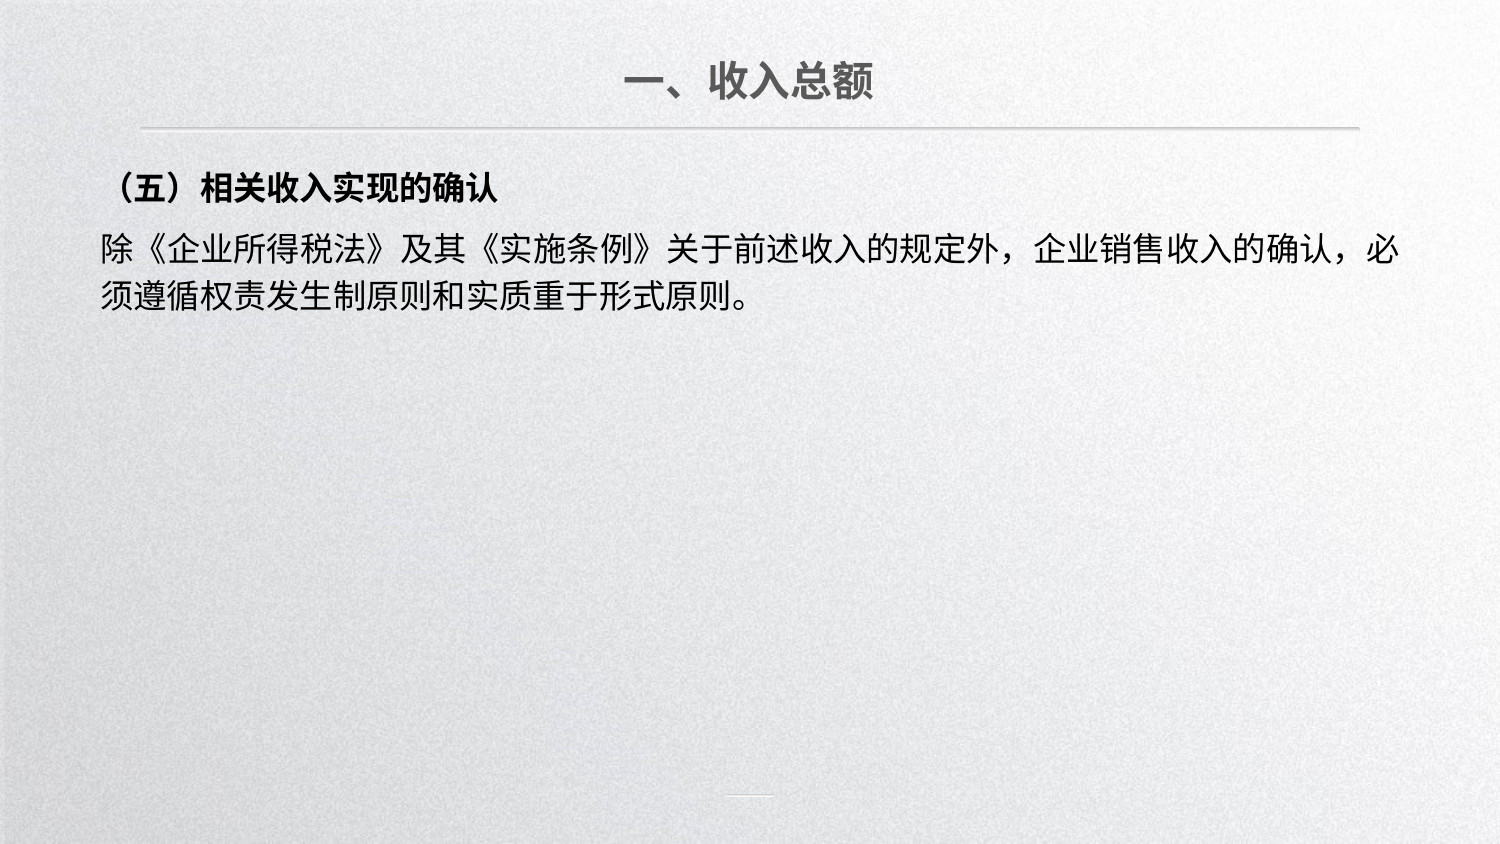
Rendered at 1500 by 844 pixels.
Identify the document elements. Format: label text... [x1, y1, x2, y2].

text_box 一、收入总额 [459, 49, 1038, 111]
text_box （五）相关收入实现的确认 除《企业所得税法》及其《实施条例》关于前述收入的规定外，企业销售收入的确认，必须遵循权责发生制原则和实质重于形式原则。 [100, 159, 1400, 316]
picture [0, 0, 1500, 844]
